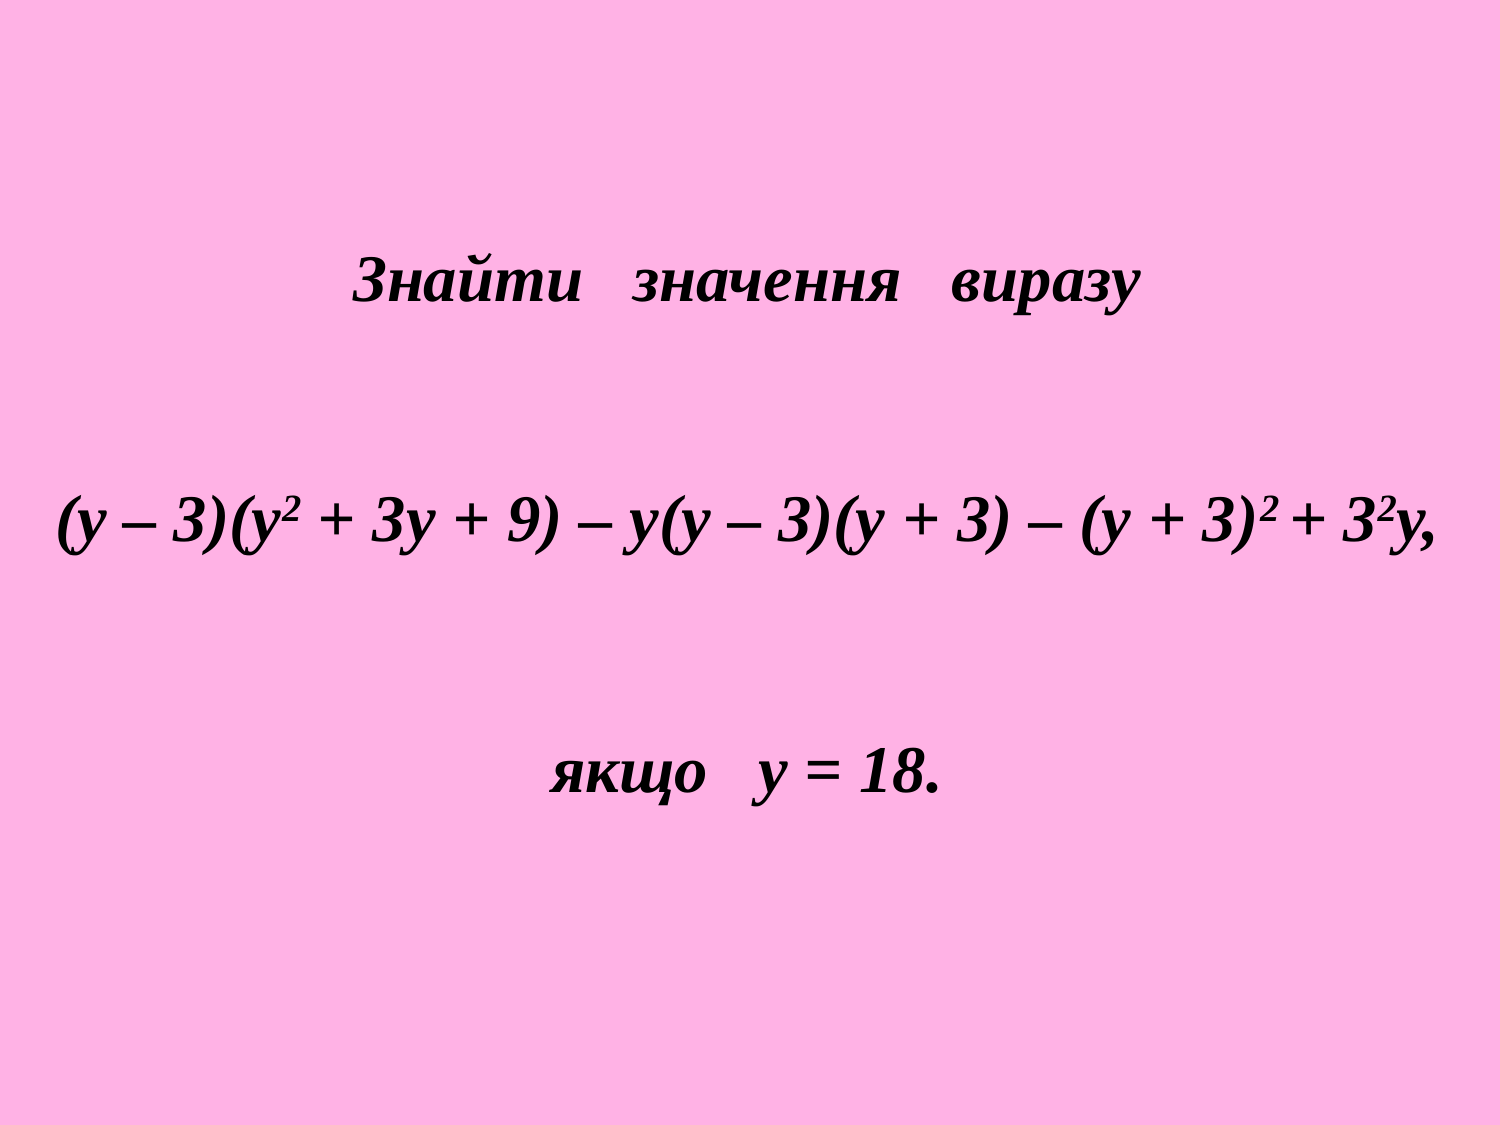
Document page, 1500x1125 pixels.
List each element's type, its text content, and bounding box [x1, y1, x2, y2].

title Знайти значення виразу (у – 3)(у2 + 3у + 9) – у(у – 3)(у + 3) – (у + 3)2 + 32у, якщо у = 18. [35, 43, 1477, 997]
